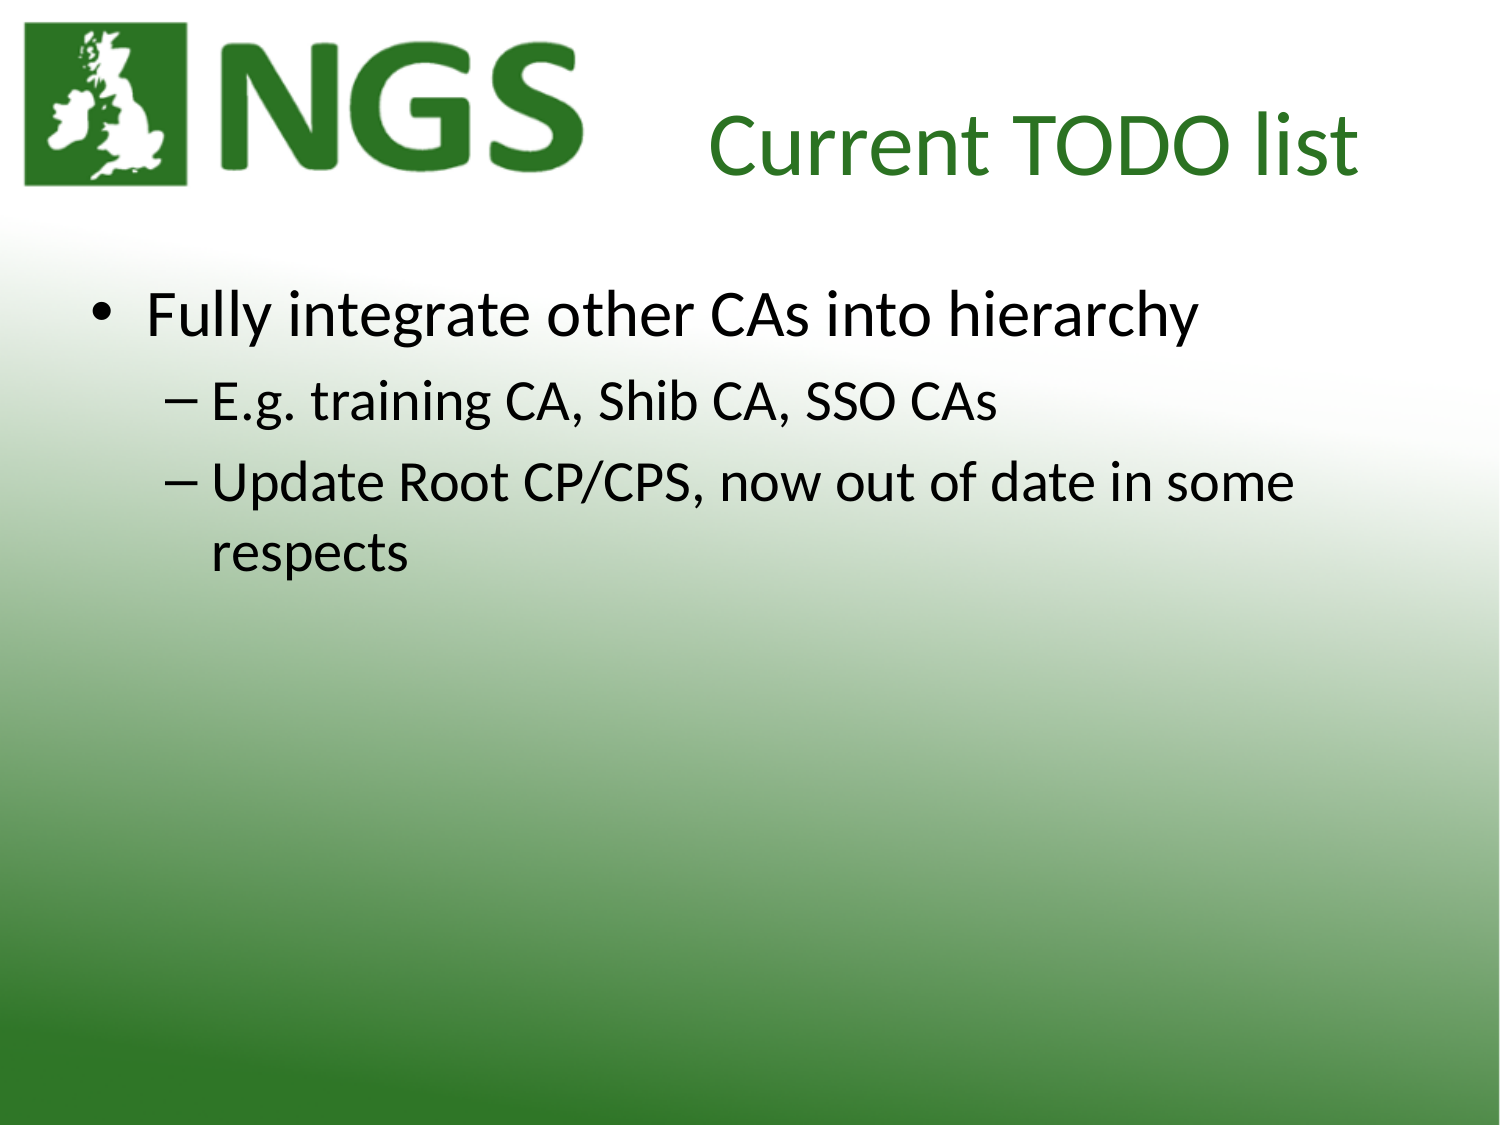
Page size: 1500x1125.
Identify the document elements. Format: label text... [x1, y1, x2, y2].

picture [0, 0, 1500, 1125]
list Fully integrate other CAs into hierarchy E.g. training CA, Shib CA, SSO CAs Update Root CP/CPS, now out of date in some respects [75, 262, 1425, 1005]
title Current TODO list [644, 45, 1425, 233]
